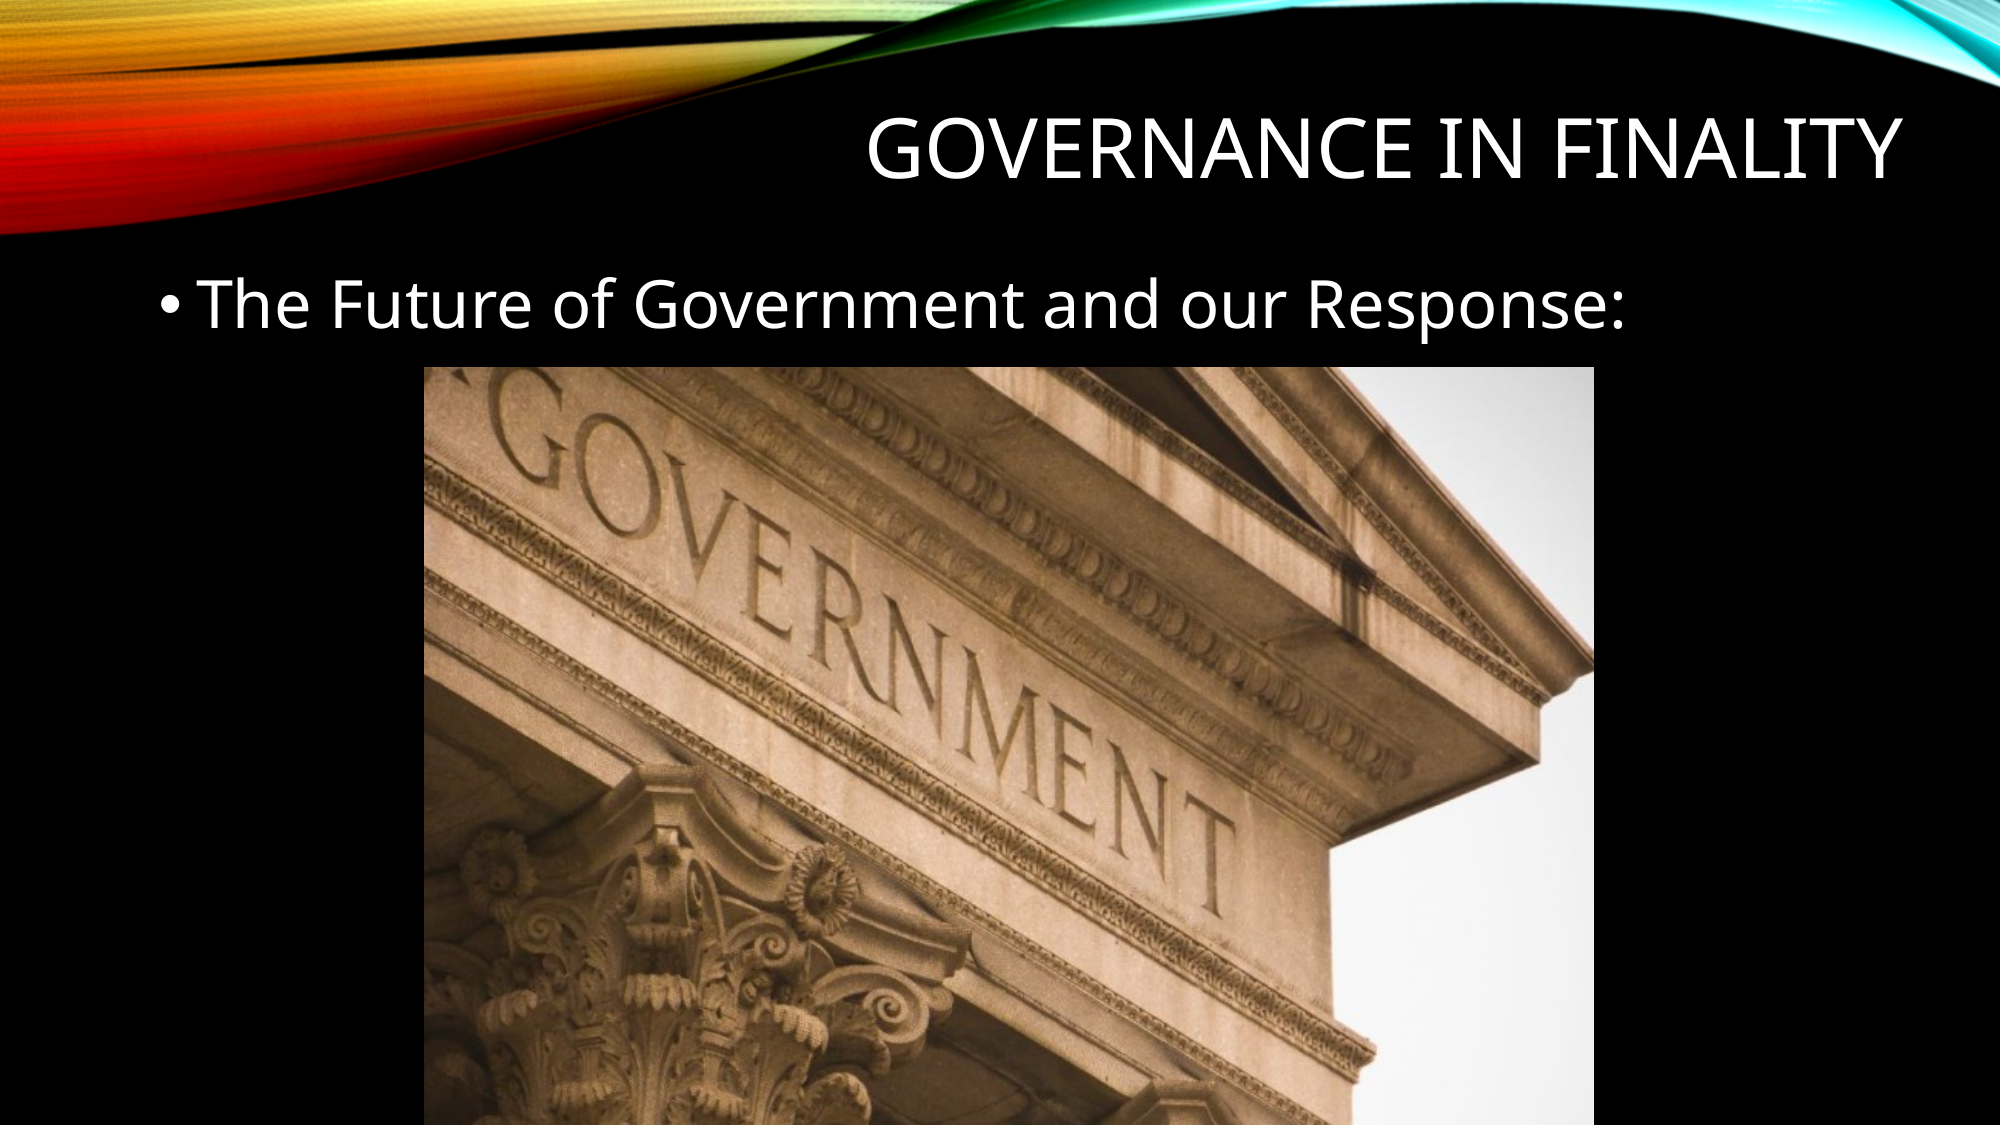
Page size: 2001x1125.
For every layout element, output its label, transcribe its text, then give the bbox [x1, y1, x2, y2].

picture [0, 0, 2000, 237]
list The Future of Government and our Response: [143, 263, 1919, 924]
title Governance in Finality [506, 95, 1919, 263]
picture [424, 366, 1594, 1125]
